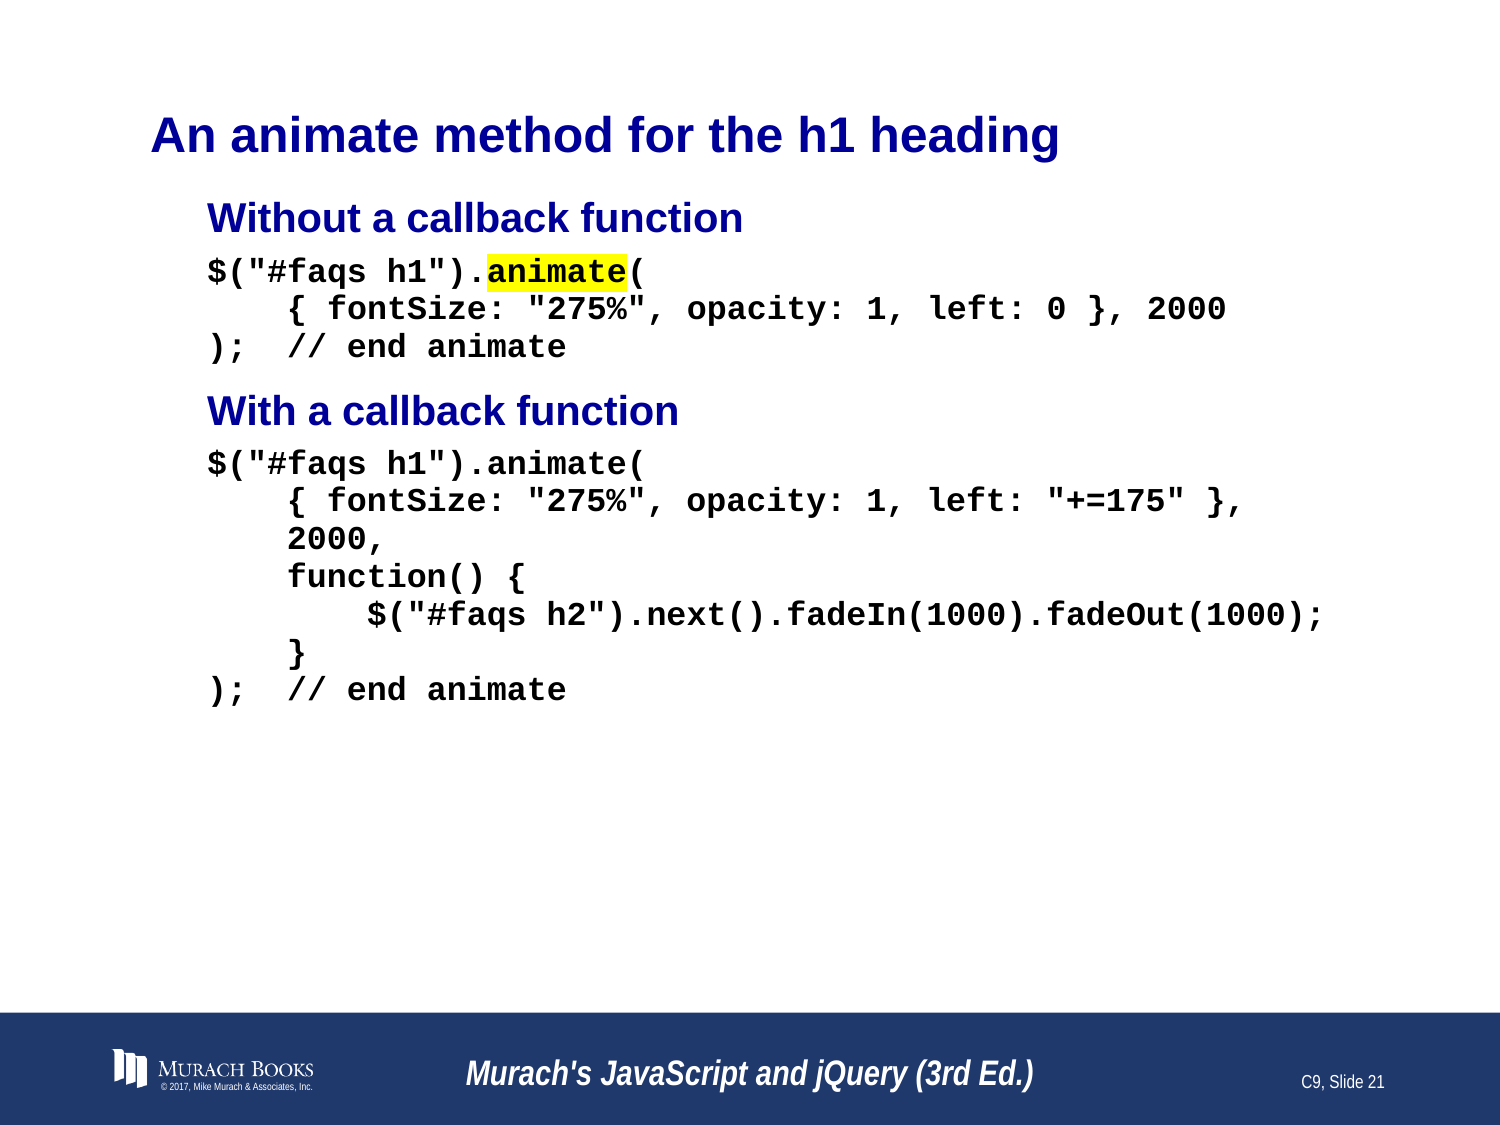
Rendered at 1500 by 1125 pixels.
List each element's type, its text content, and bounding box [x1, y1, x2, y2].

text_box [149, 174, 1350, 711]
title An animate method for the h1 heading [150, 102, 1350, 164]
slide_number Murach's JavaScript and jQuery (3rd Ed.) [463, 1025, 1050, 1100]
slide_number C9, Slide 21 [1087, 1025, 1400, 1100]
footer © 2017, Mike Murach & Associates, Inc. [12, 1025, 463, 1100]
